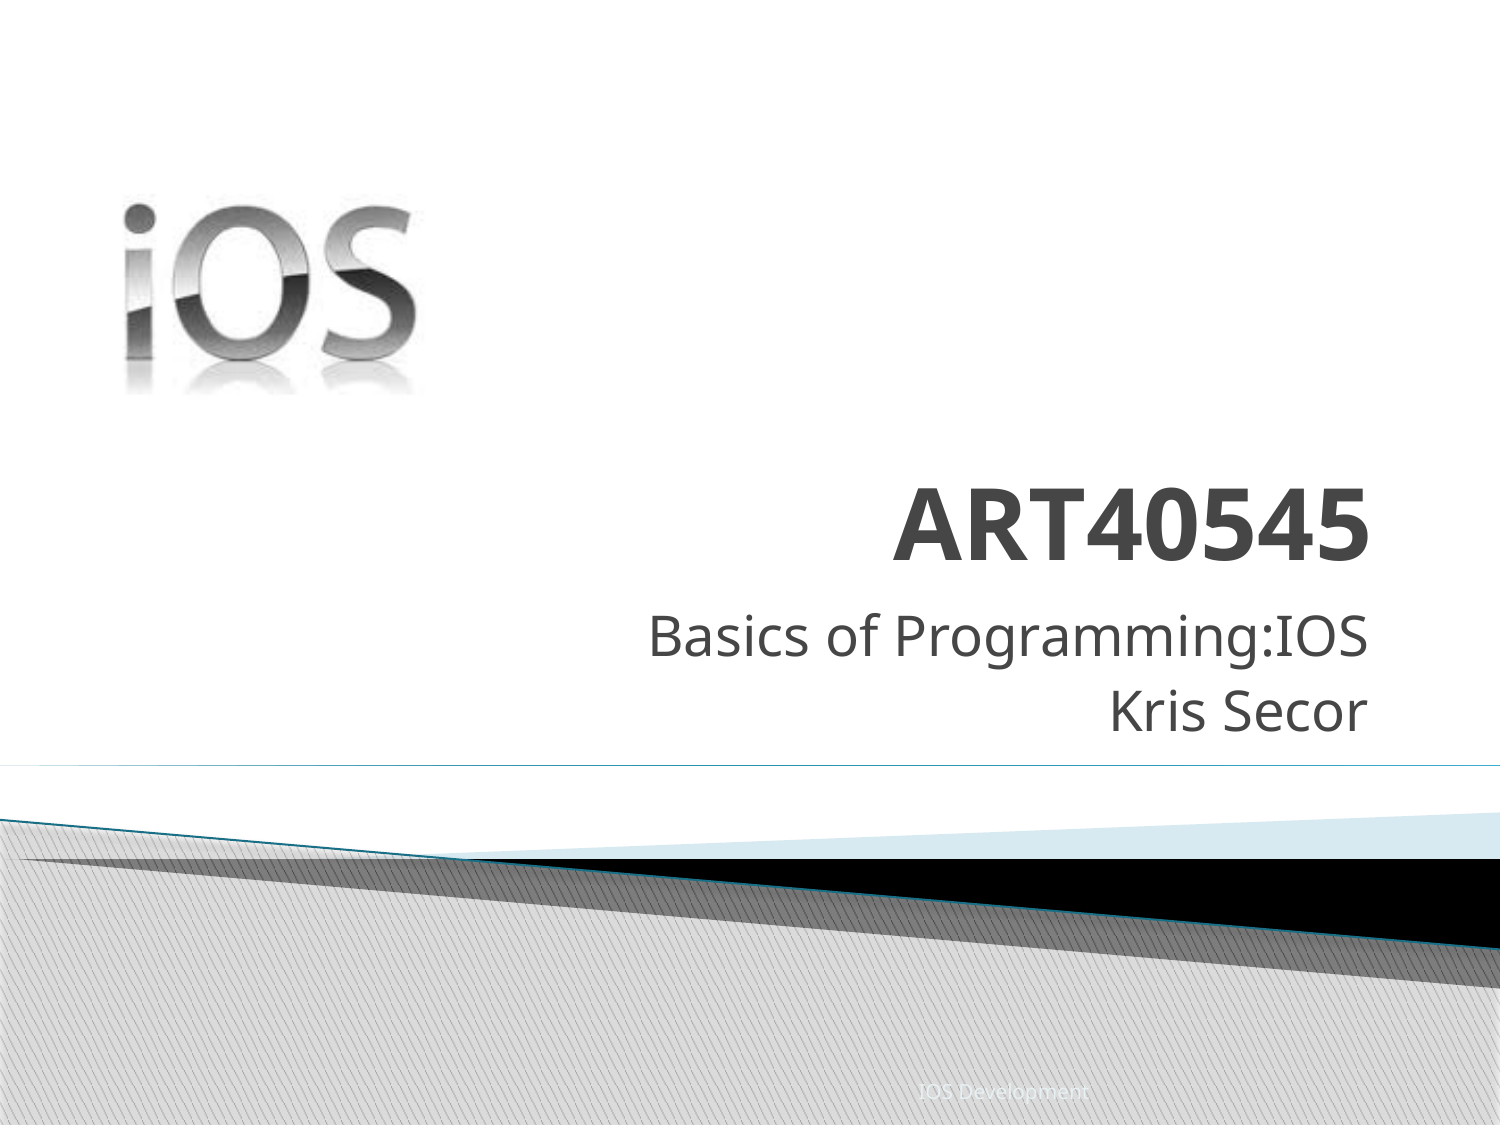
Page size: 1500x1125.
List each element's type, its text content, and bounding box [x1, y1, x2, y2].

picture [40, 61, 493, 514]
title ART40545 [112, 287, 1388, 588]
subtitle Basics of Programming:IOS Kris Secor [112, 592, 1388, 790]
picture [5, 859, 1500, 989]
footer IOS Development [718, 1051, 1105, 1112]
